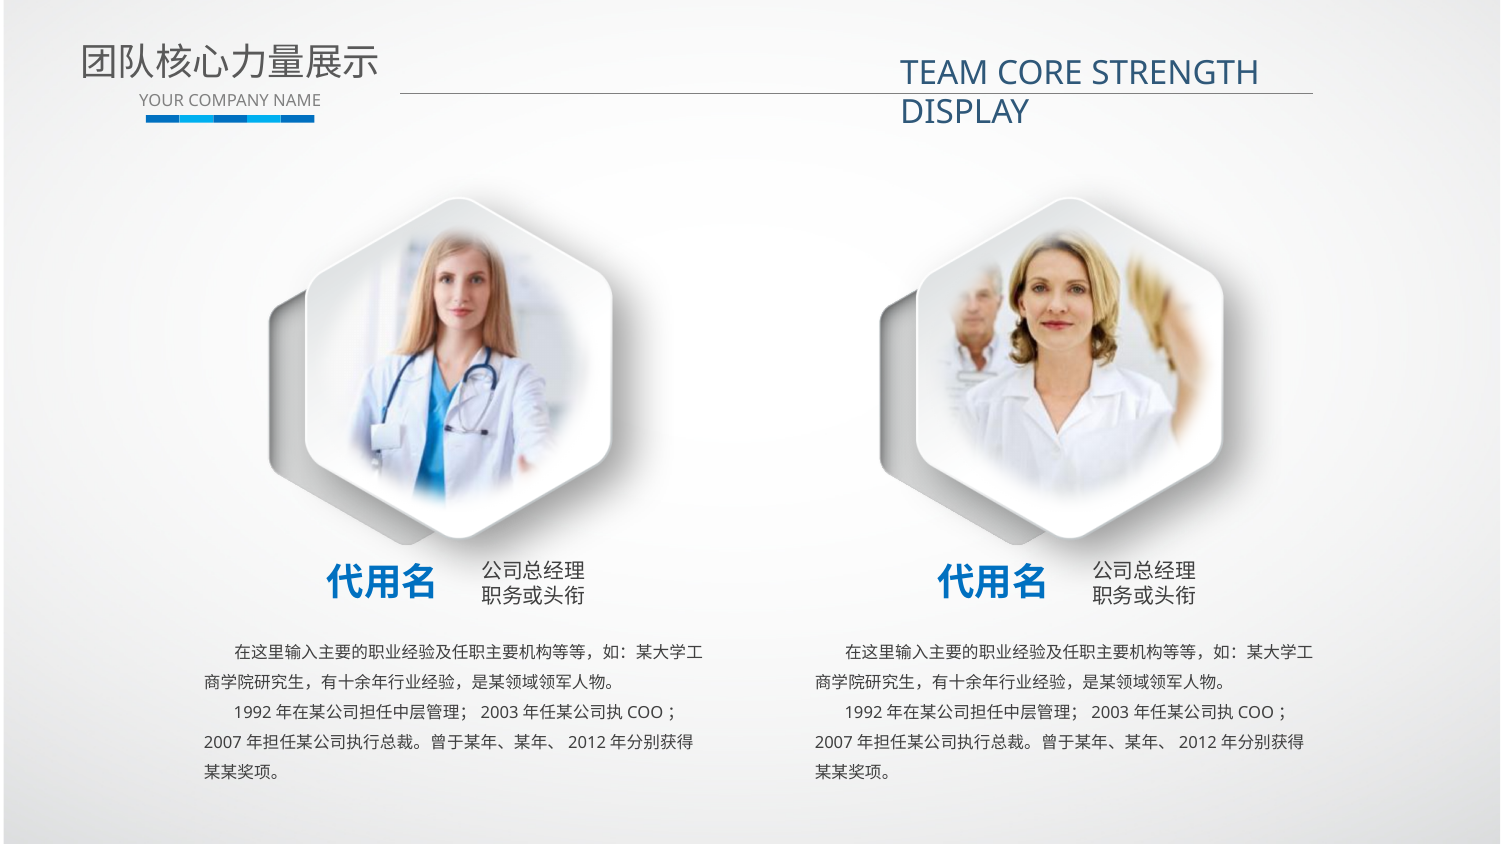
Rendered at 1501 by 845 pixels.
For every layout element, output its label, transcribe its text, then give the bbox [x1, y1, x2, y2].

text_box 公司总经理 职务或头衔 [1064, 582, 1224, 616]
text_box 在这里输入主要的职业经验及任职主要机构等等，如：某大学工商学院研究生，有十余年行业经验，是某领域领军人物。 1992年在某公司担任中层管理；2003年任某公司执COO；2007年担任某公司执行总裁。曾于某年、某年、2012年分别获得某某奖项。 [800, 624, 1336, 789]
text_box 公司总经理 职务或头衔 [454, 582, 613, 616]
picture [3, 0, 1501, 844]
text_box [67, 31, 394, 123]
text_box TEAM CORE STRENGTH DISPLAY [884, 42, 1400, 139]
text_box 代用名 [867, 582, 1064, 611]
text_box 代用名 [256, 582, 454, 611]
text_box 在这里输入主要的职业经验及任职主要机构等等，如：某大学工商学院研究生，有十余年行业经验，是某领域领军人物。 1992年在某公司担任中层管理；2003年任某公司执COO；2007年担任某公司执行总裁。曾于某年、某年、2012年分别获得某某奖项。 [189, 624, 725, 789]
